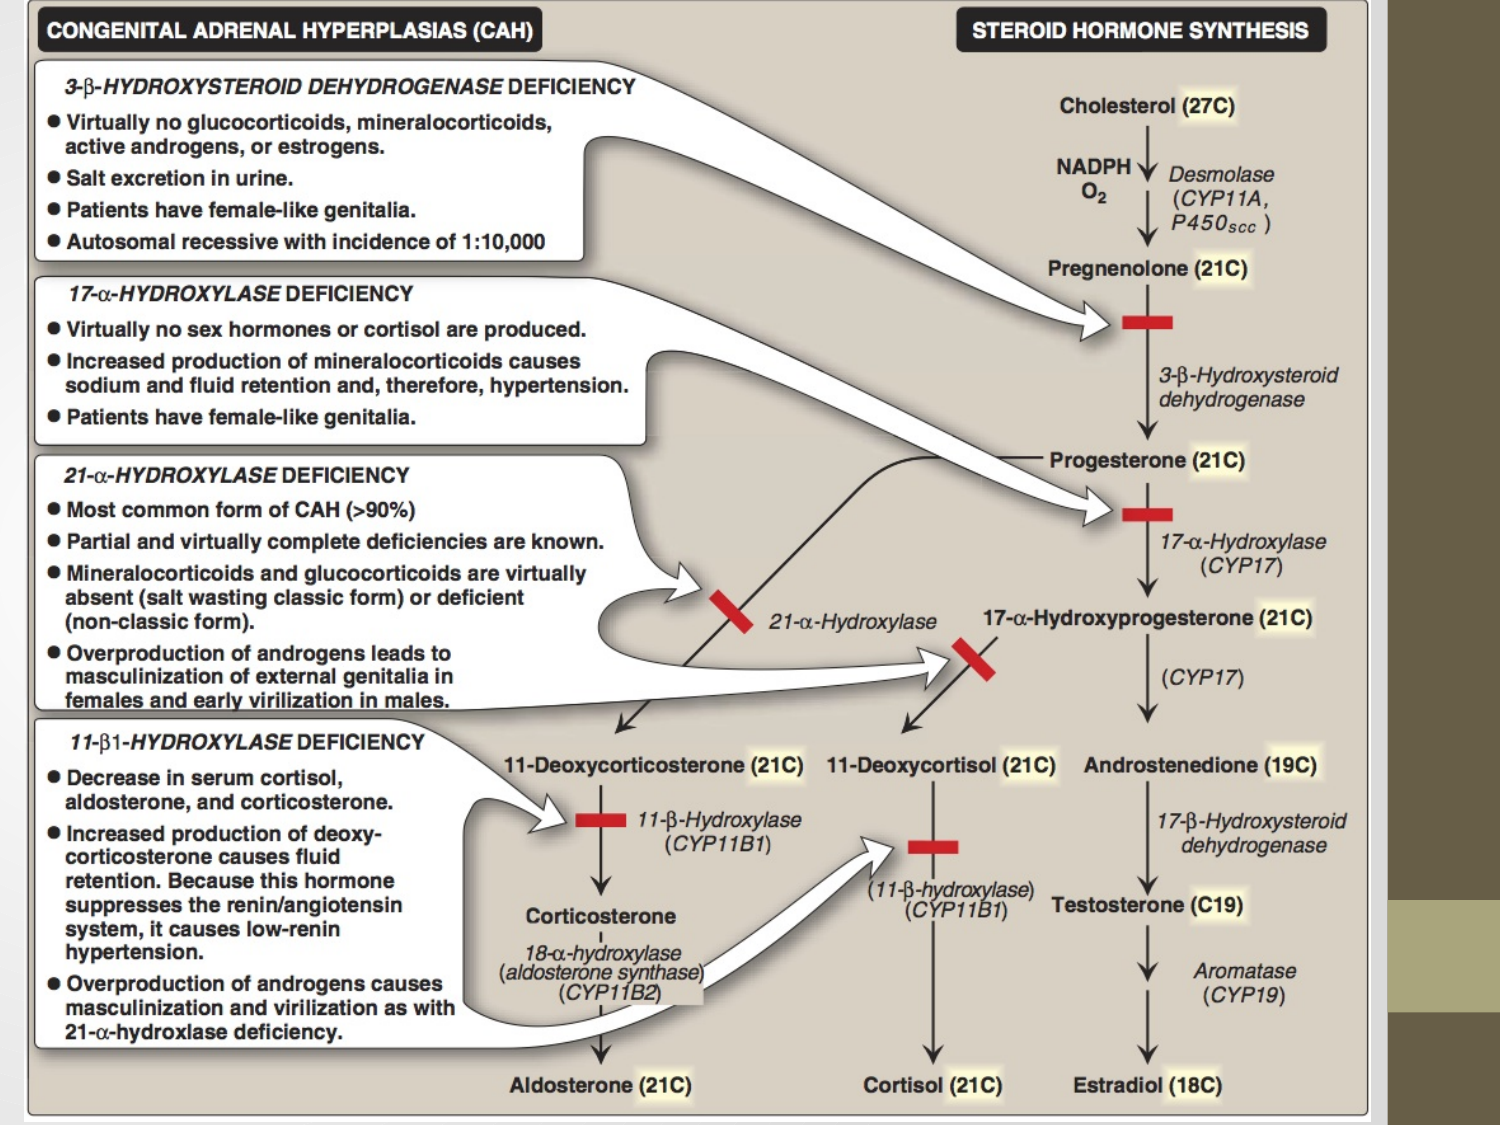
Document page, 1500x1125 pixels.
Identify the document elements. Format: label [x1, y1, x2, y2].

picture [24, 0, 1371, 1123]
